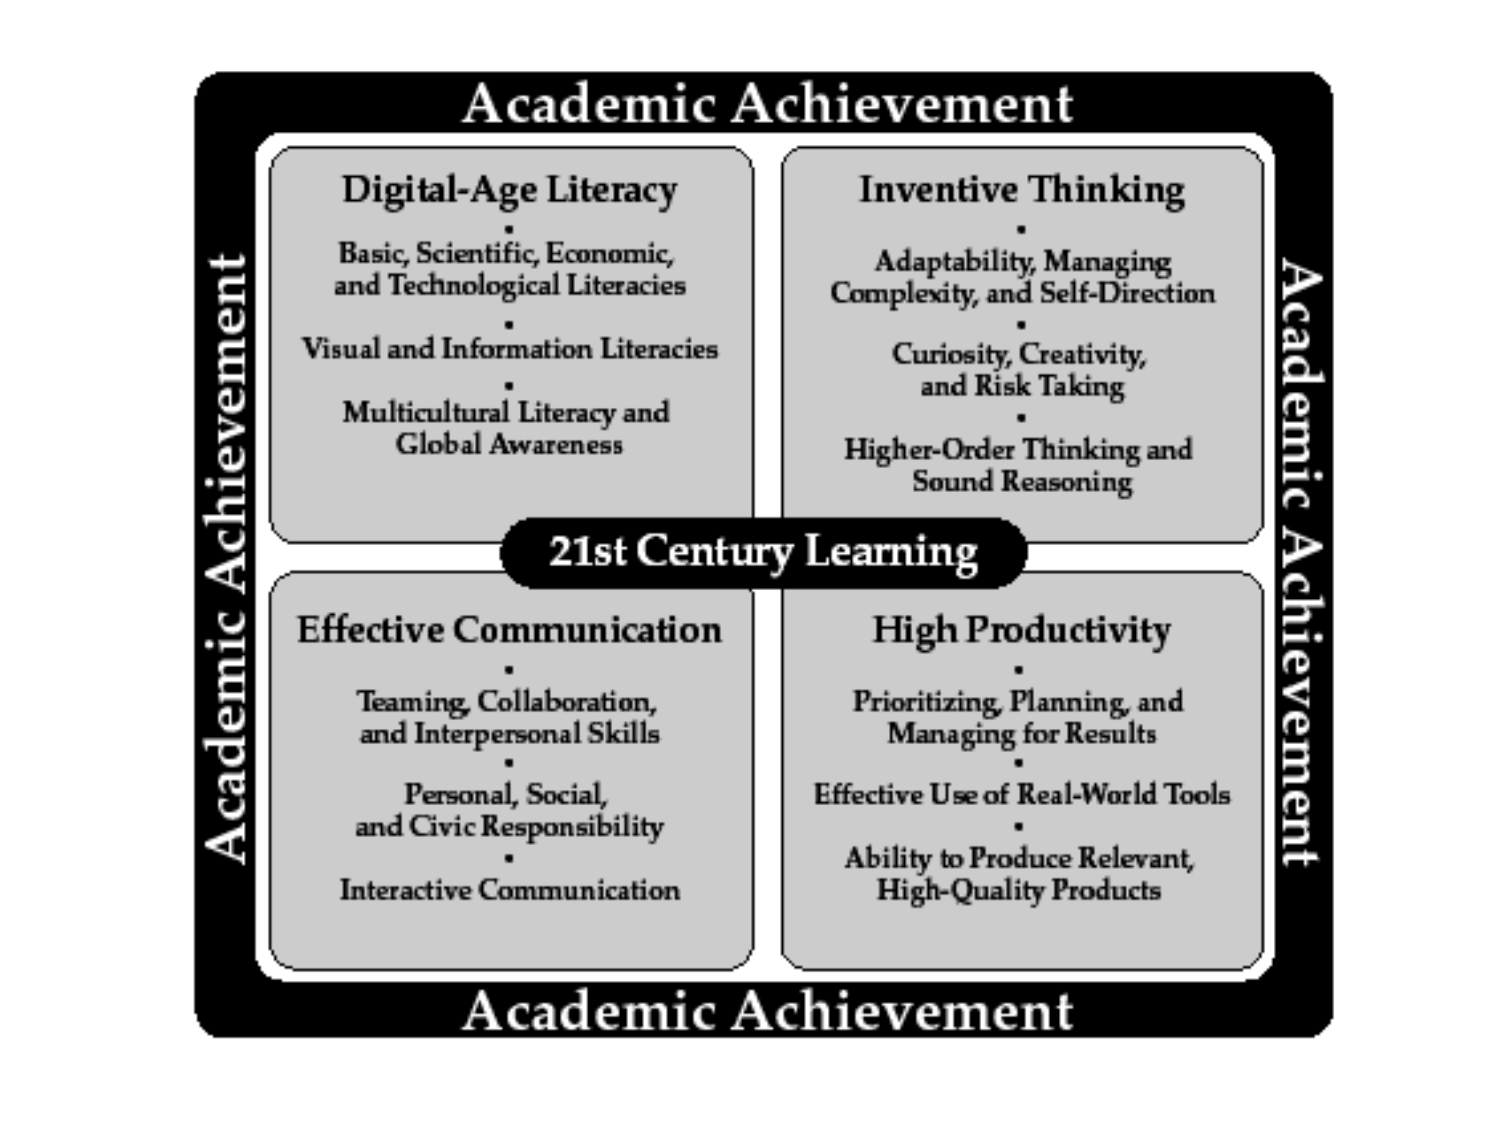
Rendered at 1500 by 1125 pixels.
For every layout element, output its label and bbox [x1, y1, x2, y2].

picture [174, 62, 1351, 1066]
